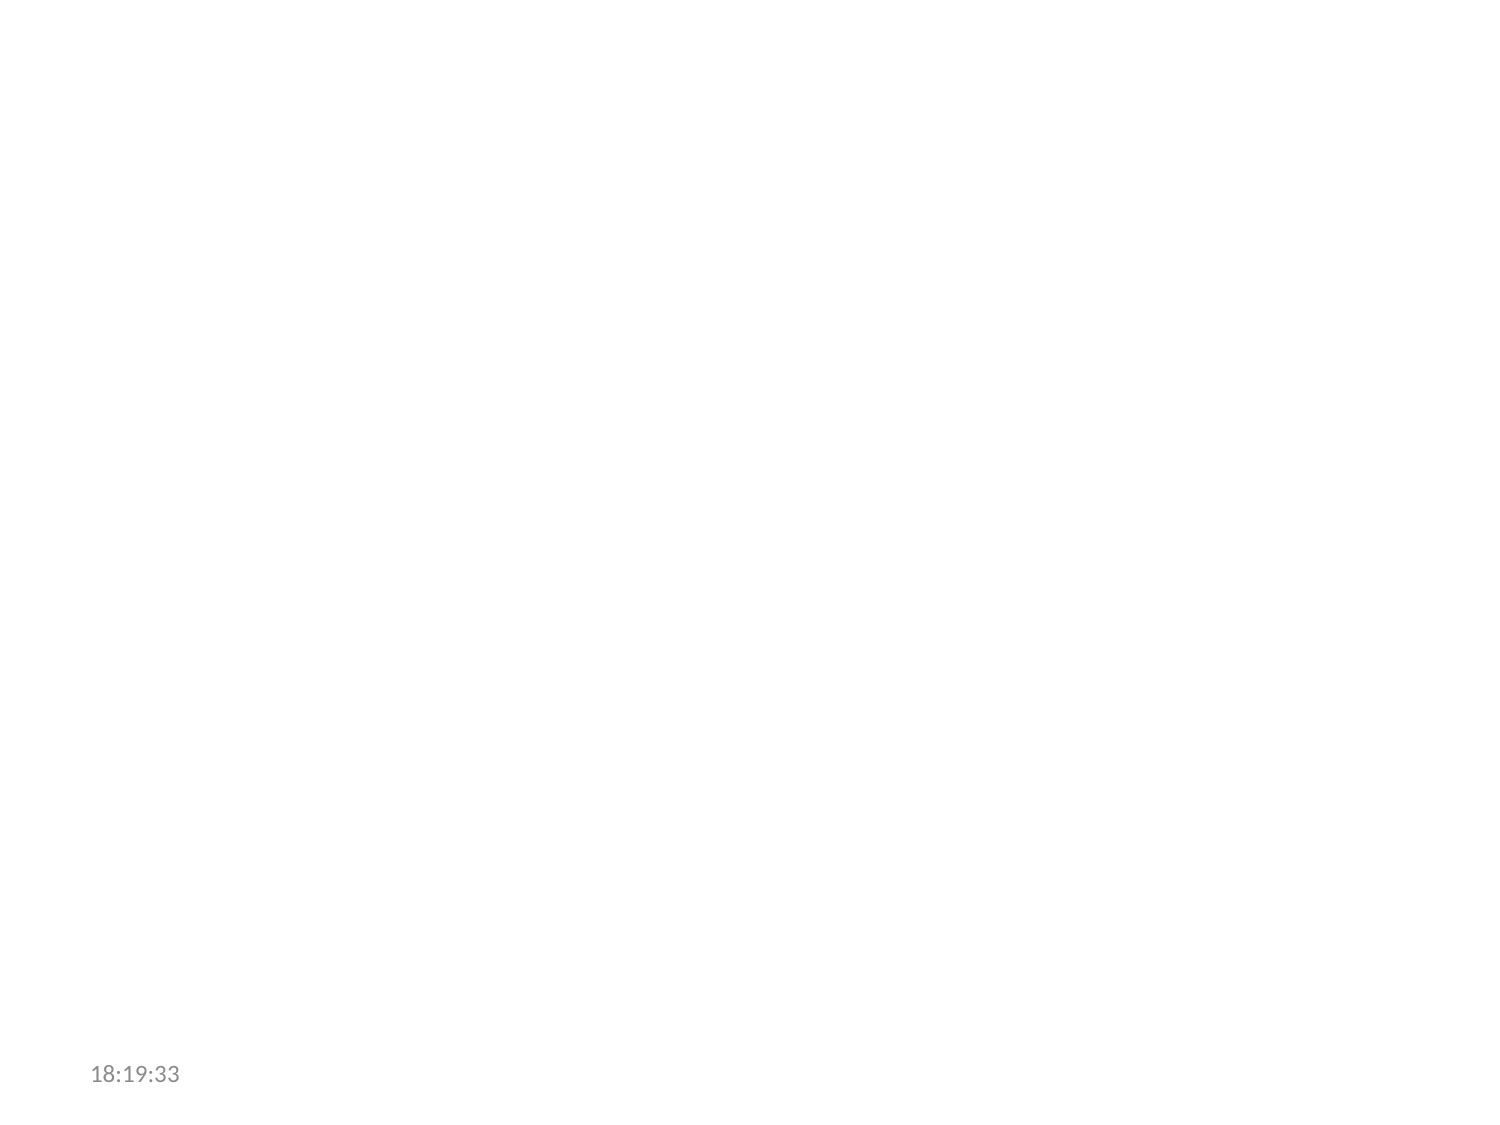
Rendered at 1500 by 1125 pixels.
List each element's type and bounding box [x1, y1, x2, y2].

slide_number [75, 1042, 425, 1103]
